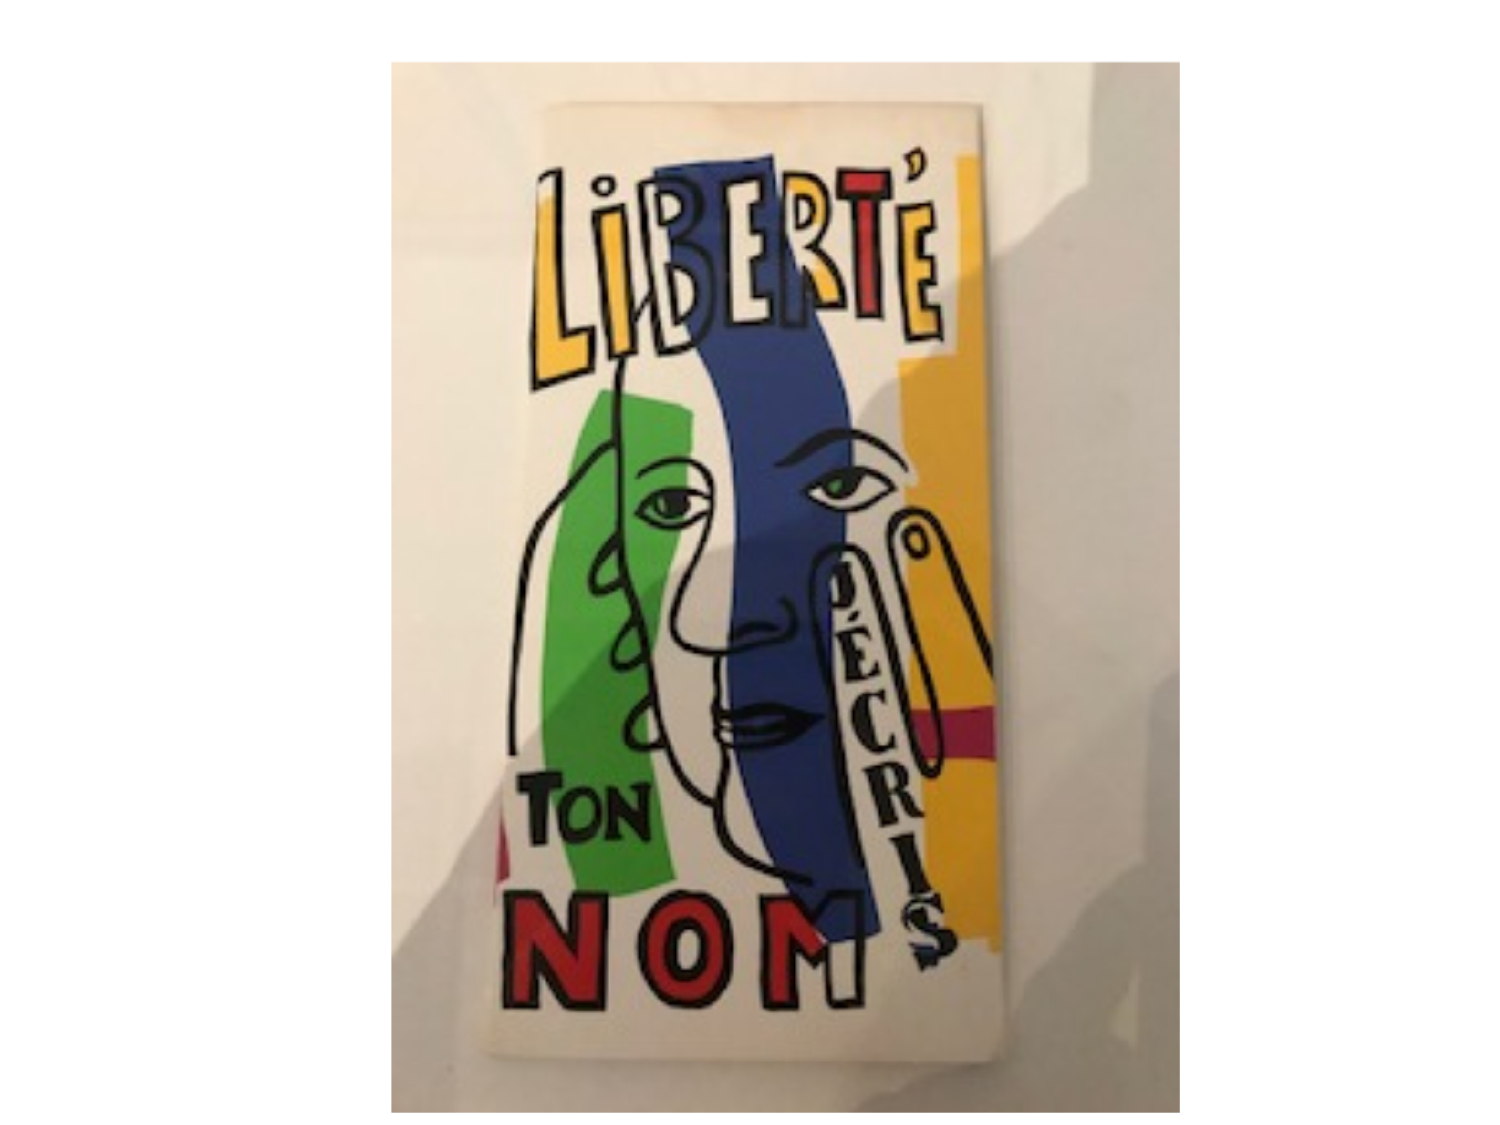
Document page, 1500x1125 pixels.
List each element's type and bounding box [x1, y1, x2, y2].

picture [392, 982, 1179, 1112]
list [258, 192, 1311, 982]
picture [392, 63, 1179, 192]
